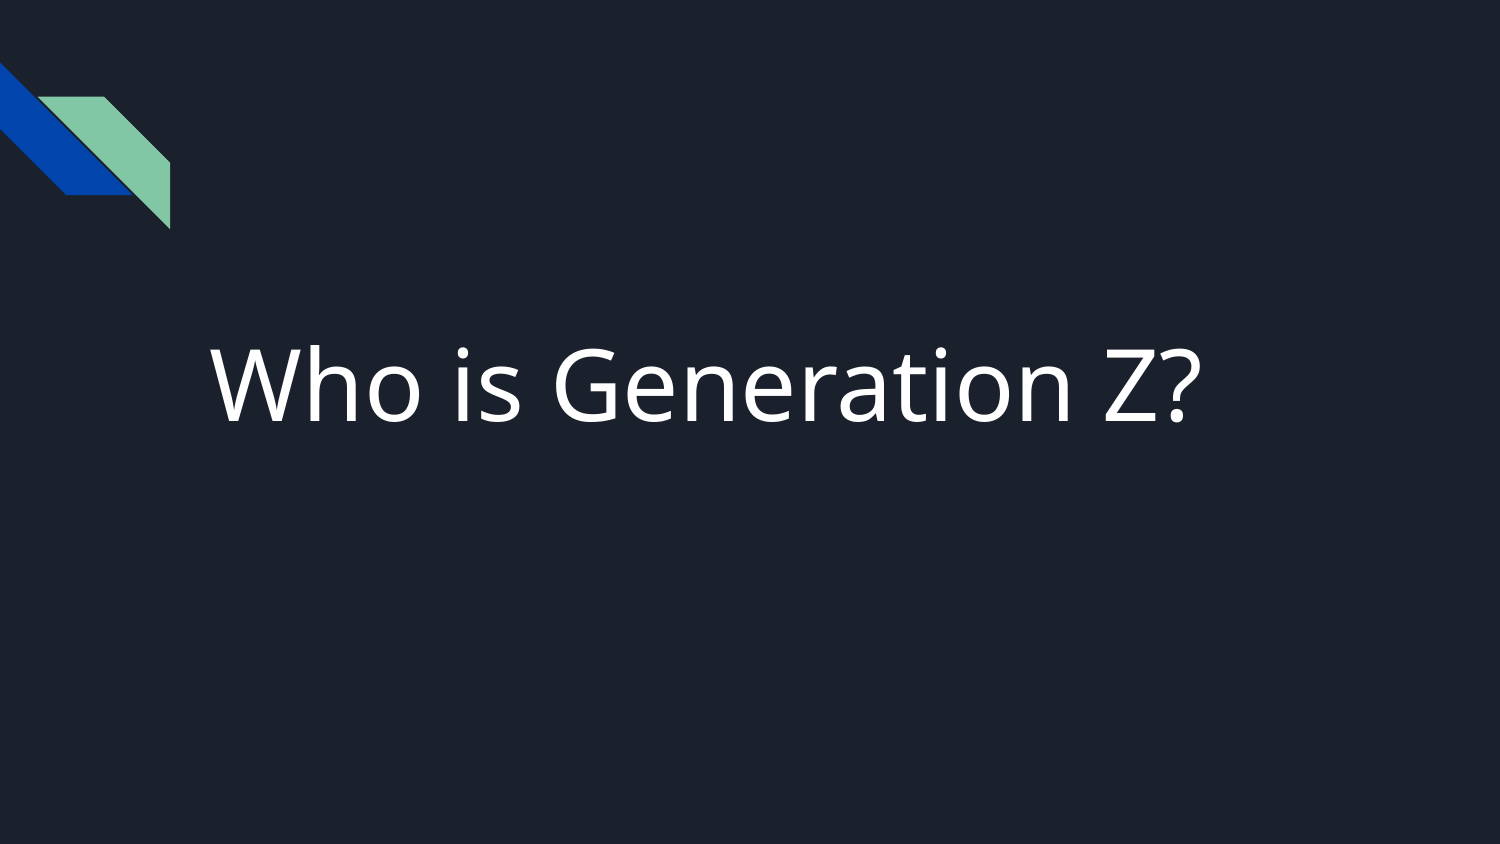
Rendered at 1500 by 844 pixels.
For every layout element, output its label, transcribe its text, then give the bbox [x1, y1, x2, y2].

title Who is Generation Z? [194, 306, 1306, 457]
